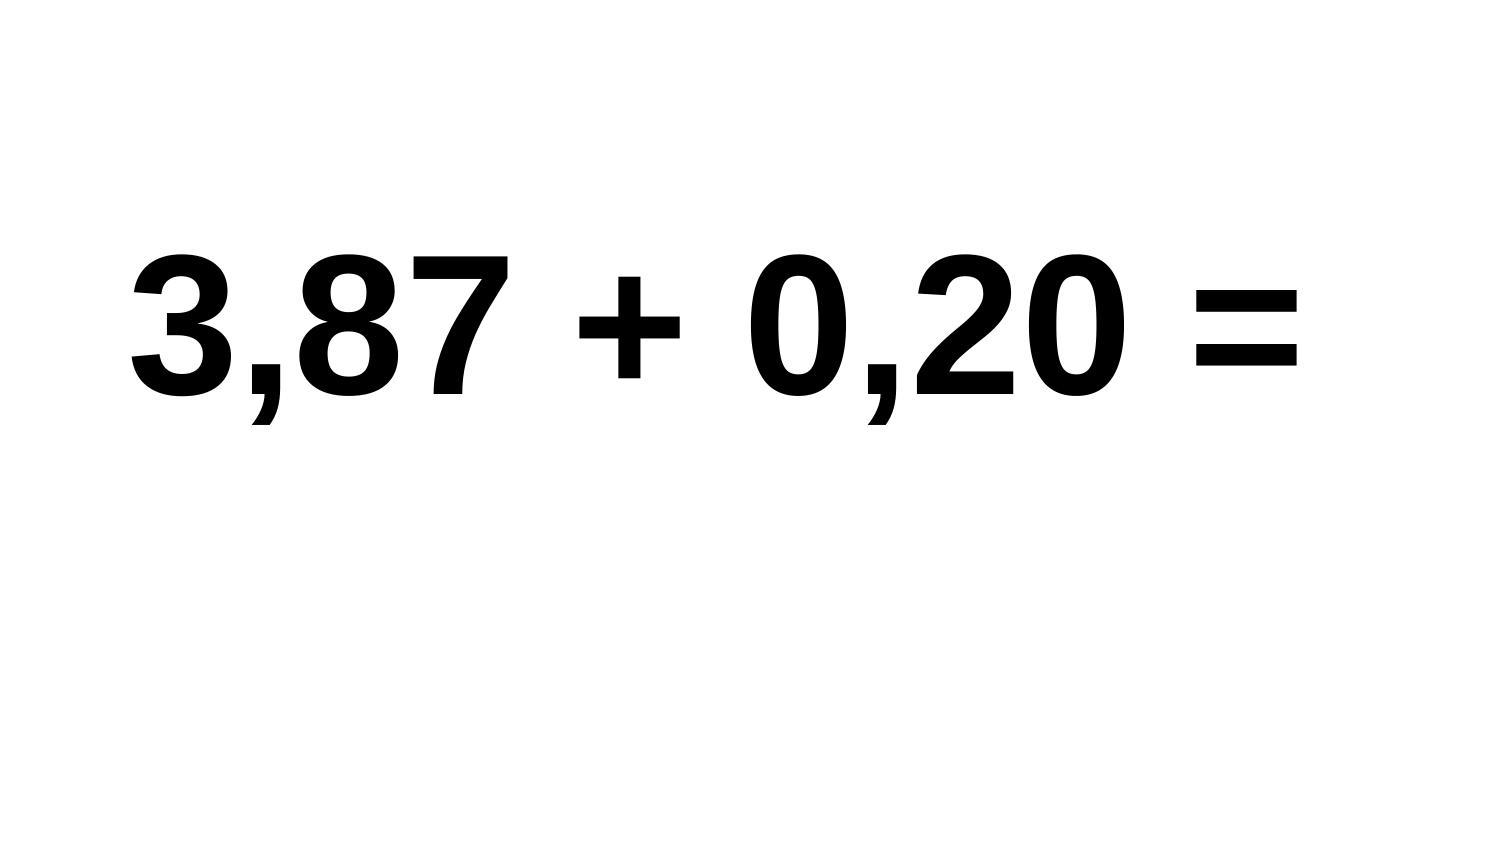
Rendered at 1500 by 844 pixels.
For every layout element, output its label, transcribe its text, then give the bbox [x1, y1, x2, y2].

text_box 3,87 + 0,20 = [112, 259, 1388, 450]
